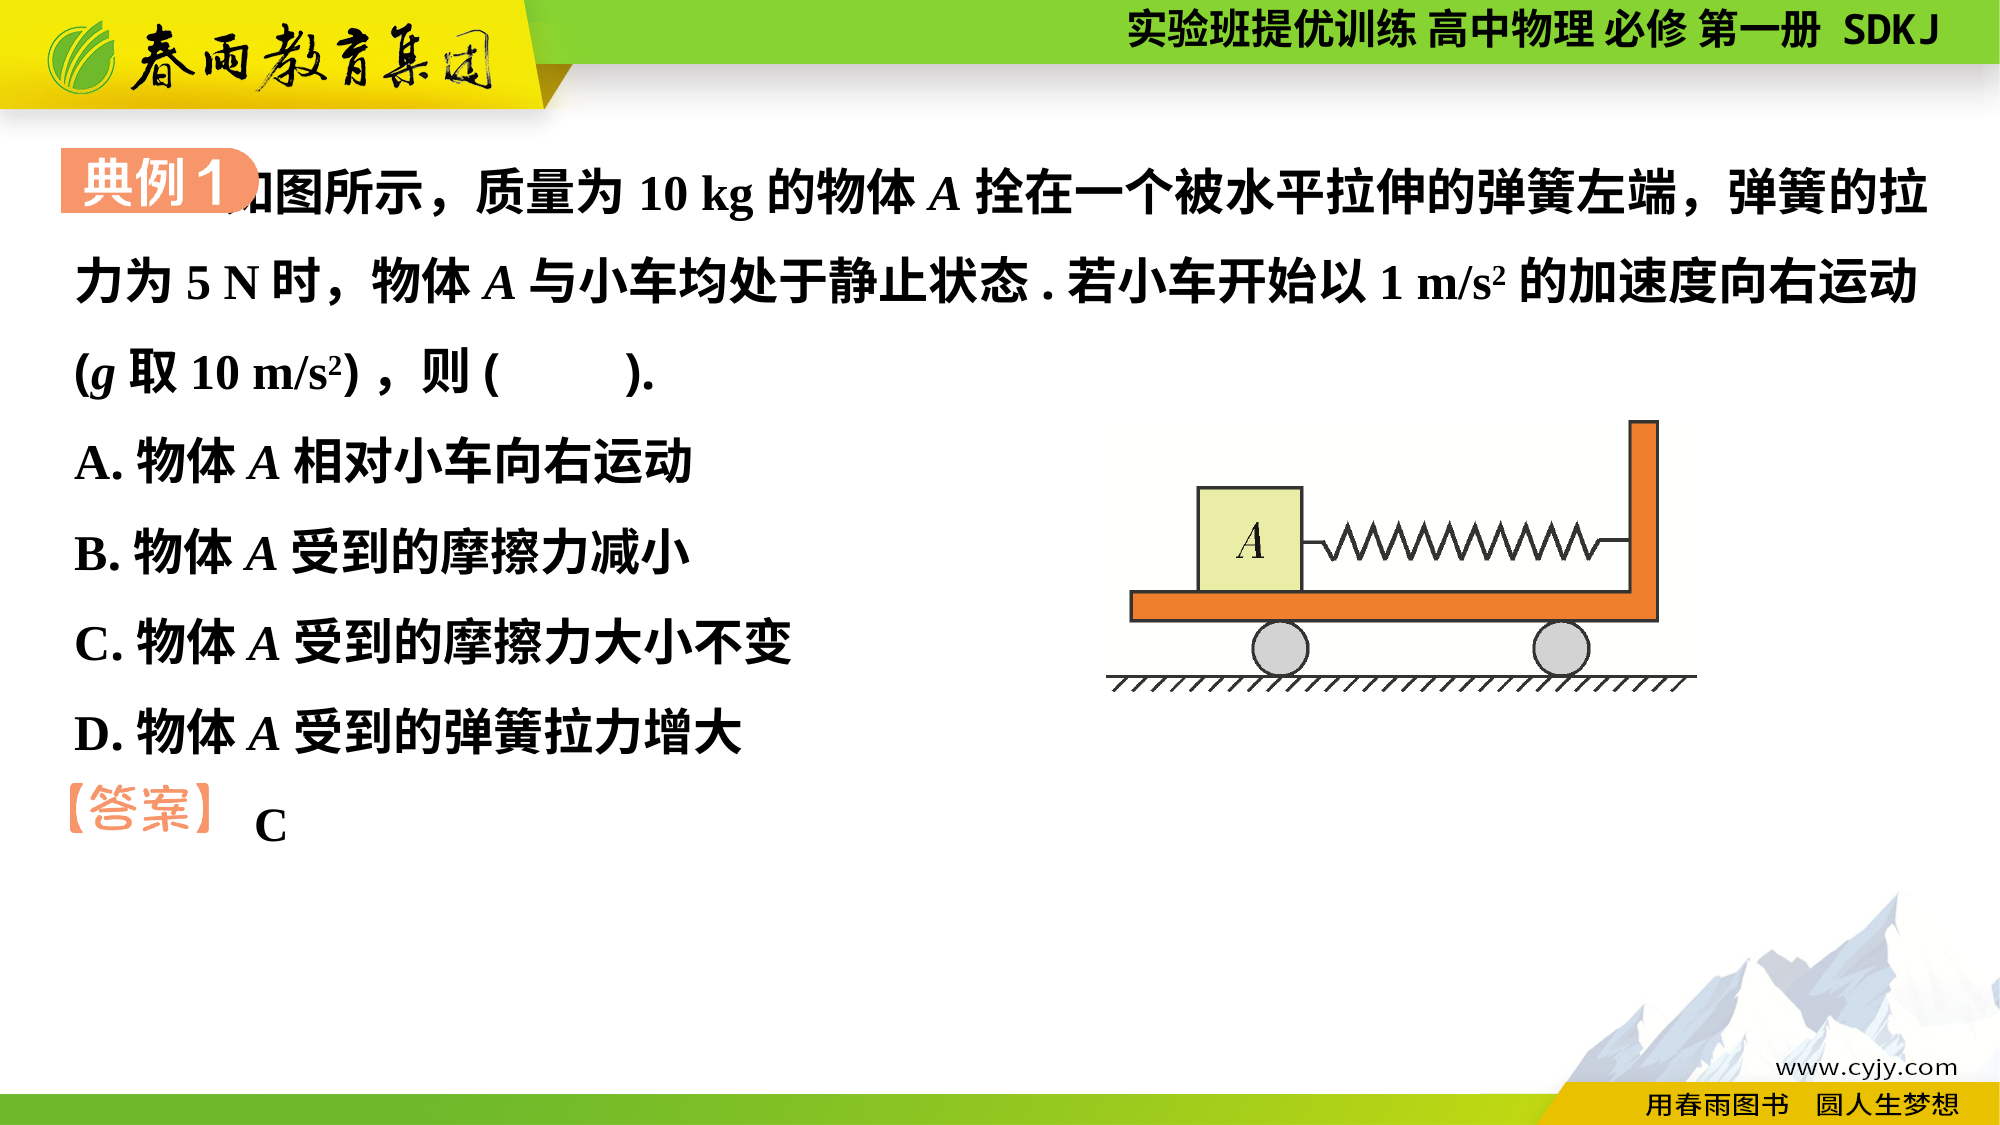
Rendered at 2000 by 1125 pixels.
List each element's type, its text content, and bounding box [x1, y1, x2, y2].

picture [0, 0, 2000, 1125]
text_box C [59, 756, 1944, 858]
list 如图所示，质量为10 kg的物体A拴在一个被水平拉伸的弹簧左端，弹簧的拉力为5 N时，物体A与小车均处于静止状态.若小车开始以1 m/s2的加速度向右运动(g取10 m/s2)，则( ). A.物体A相对小车向右运动 B.物体A受到的摩擦力减小 C.物体A受到的摩擦力大小不变 D.物体A受到的弹簧拉力增大 [59, 122, 1944, 756]
